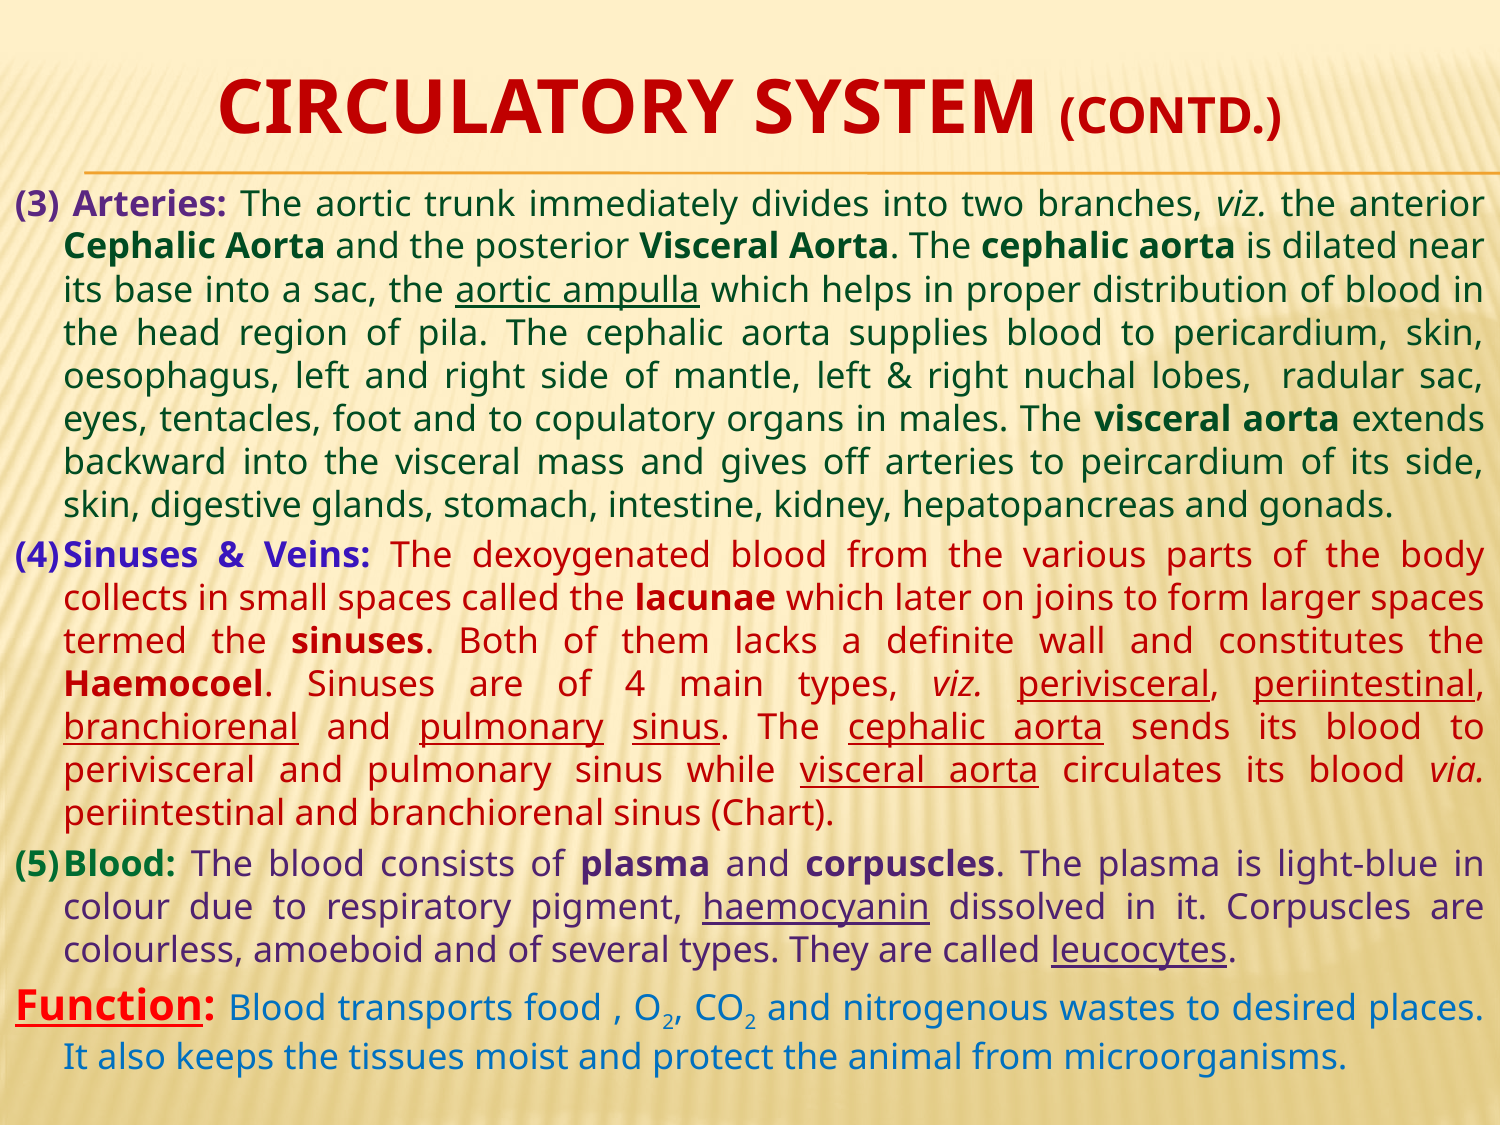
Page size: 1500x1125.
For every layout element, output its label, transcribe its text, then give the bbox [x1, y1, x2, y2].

title Circulatory System (Contd.) [0, 34, 1500, 172]
list (3) Arteries: The aortic trunk immediately divides into two branches, viz. the anterior Cephalic Aorta and the posterior Visceral Aorta. The cephalic aorta is dilated near its base into a sac, the aortic ampulla which helps in proper distribution of blood in the head region of pila. The cephalic aorta supplies blood to pericardium, skin, oesophagus, left and right side of mantle, left & right nuchal lobes, radular sac, eyes, tentacles, foot and to copulatory organs in males. The visceral aorta extends backward into the visceral mass and gives off arteries to peircardium of its side, skin, digestive glands, stomach, intestine, kidney, hepatopancreas and gonads. (4) Sinuses & Veins: The dexoygenated blood from the various parts of the body collects in small spaces called the lacunae which later on joins to form larger spaces termed the sinuses. Both of them lacks a definite wall and constitutes the Haemocoel. Sinuses are of 4 main types, viz. perivisceral, periintestinal, branchiorenal and pulmonary sinus. The cephalic aorta sends its blood to perivisceral and pulmonary sinus while visceral aorta circulates its blood via. periintestinal and branchiorenal sinus (Chart). (5) Blood: The blood consists of plasma and corpuscles. The plasma is light-blue in colour due to respiratory pigment, haemocyanin dissolved in it. Corpuscles are colourless, amoeboid and of several types. They are called leucocytes. Function: Blood transports food , O2, CO2 and nitrogenous wastes to desired places. It also keeps the tissues moist and protect the animal from microorganisms. [0, 172, 1500, 1125]
